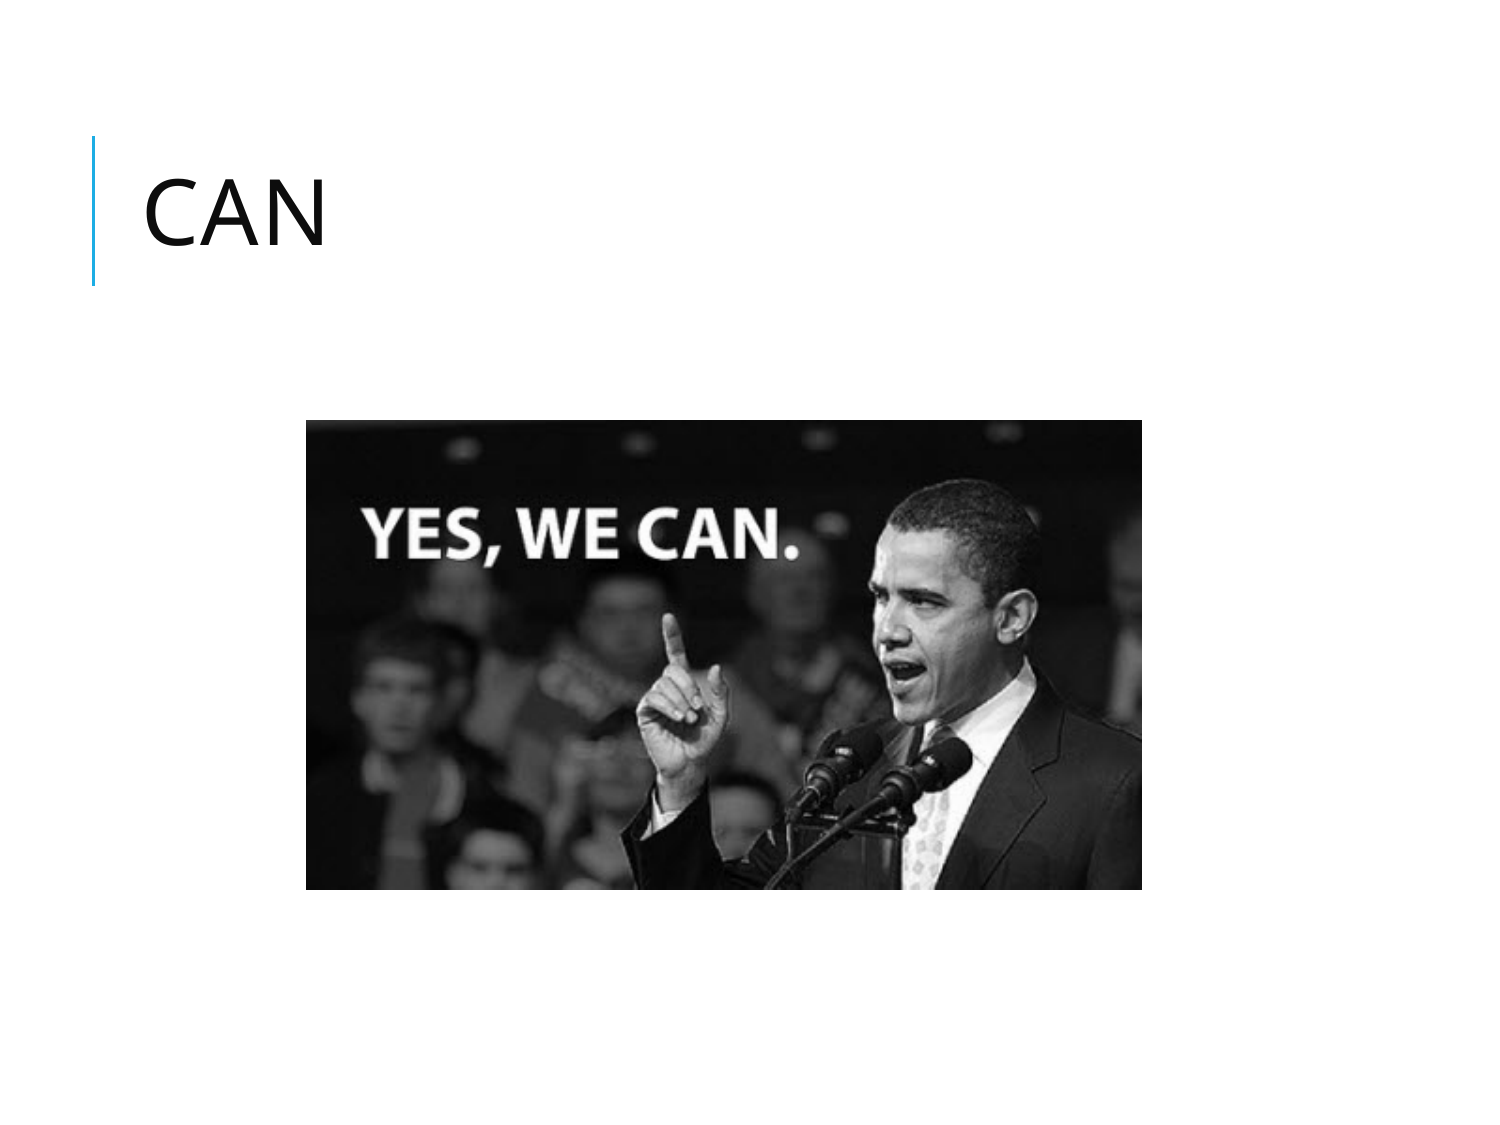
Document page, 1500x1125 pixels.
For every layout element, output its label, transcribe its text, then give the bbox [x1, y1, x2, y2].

title CAn [126, 96, 1322, 342]
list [306, 420, 1142, 890]
